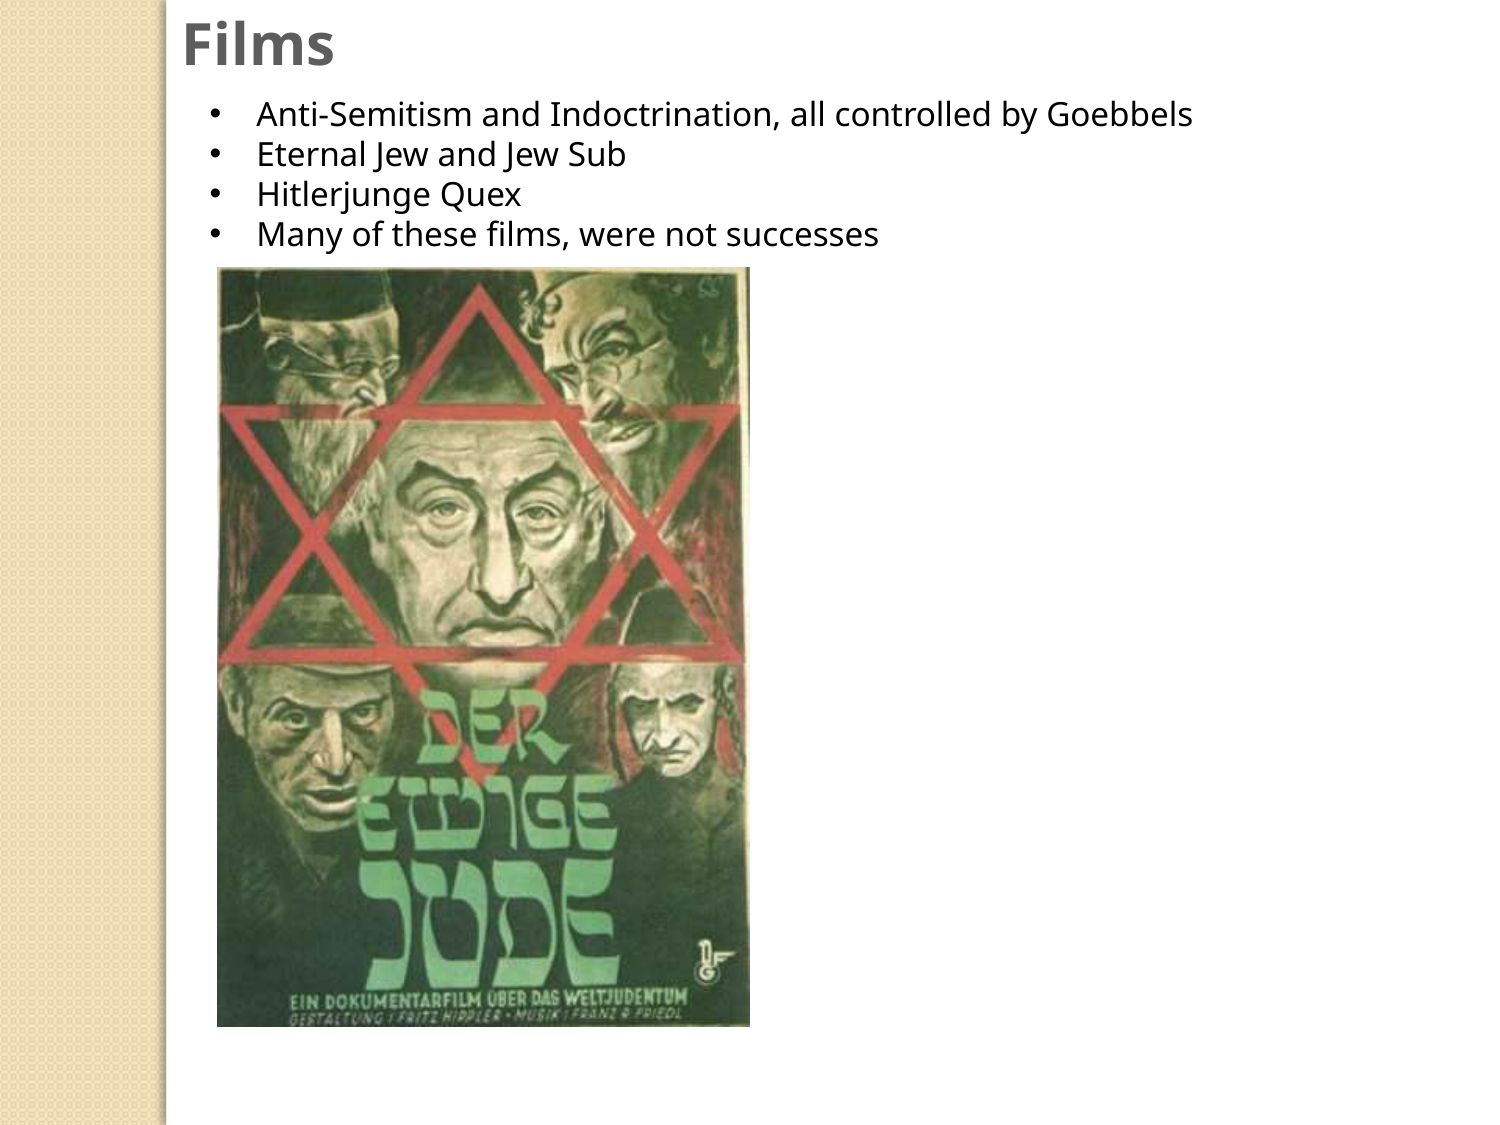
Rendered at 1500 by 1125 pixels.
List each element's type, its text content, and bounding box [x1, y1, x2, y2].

picture [216, 266, 751, 1027]
text_box Anti-Semitism and Indoctrination, all controlled by Goebbels Eternal Jew and Jew Sub Hitlerjunge Quex Many of these films, were not successes [194, 85, 1365, 301]
text_box Films [166, 0, 351, 85]
